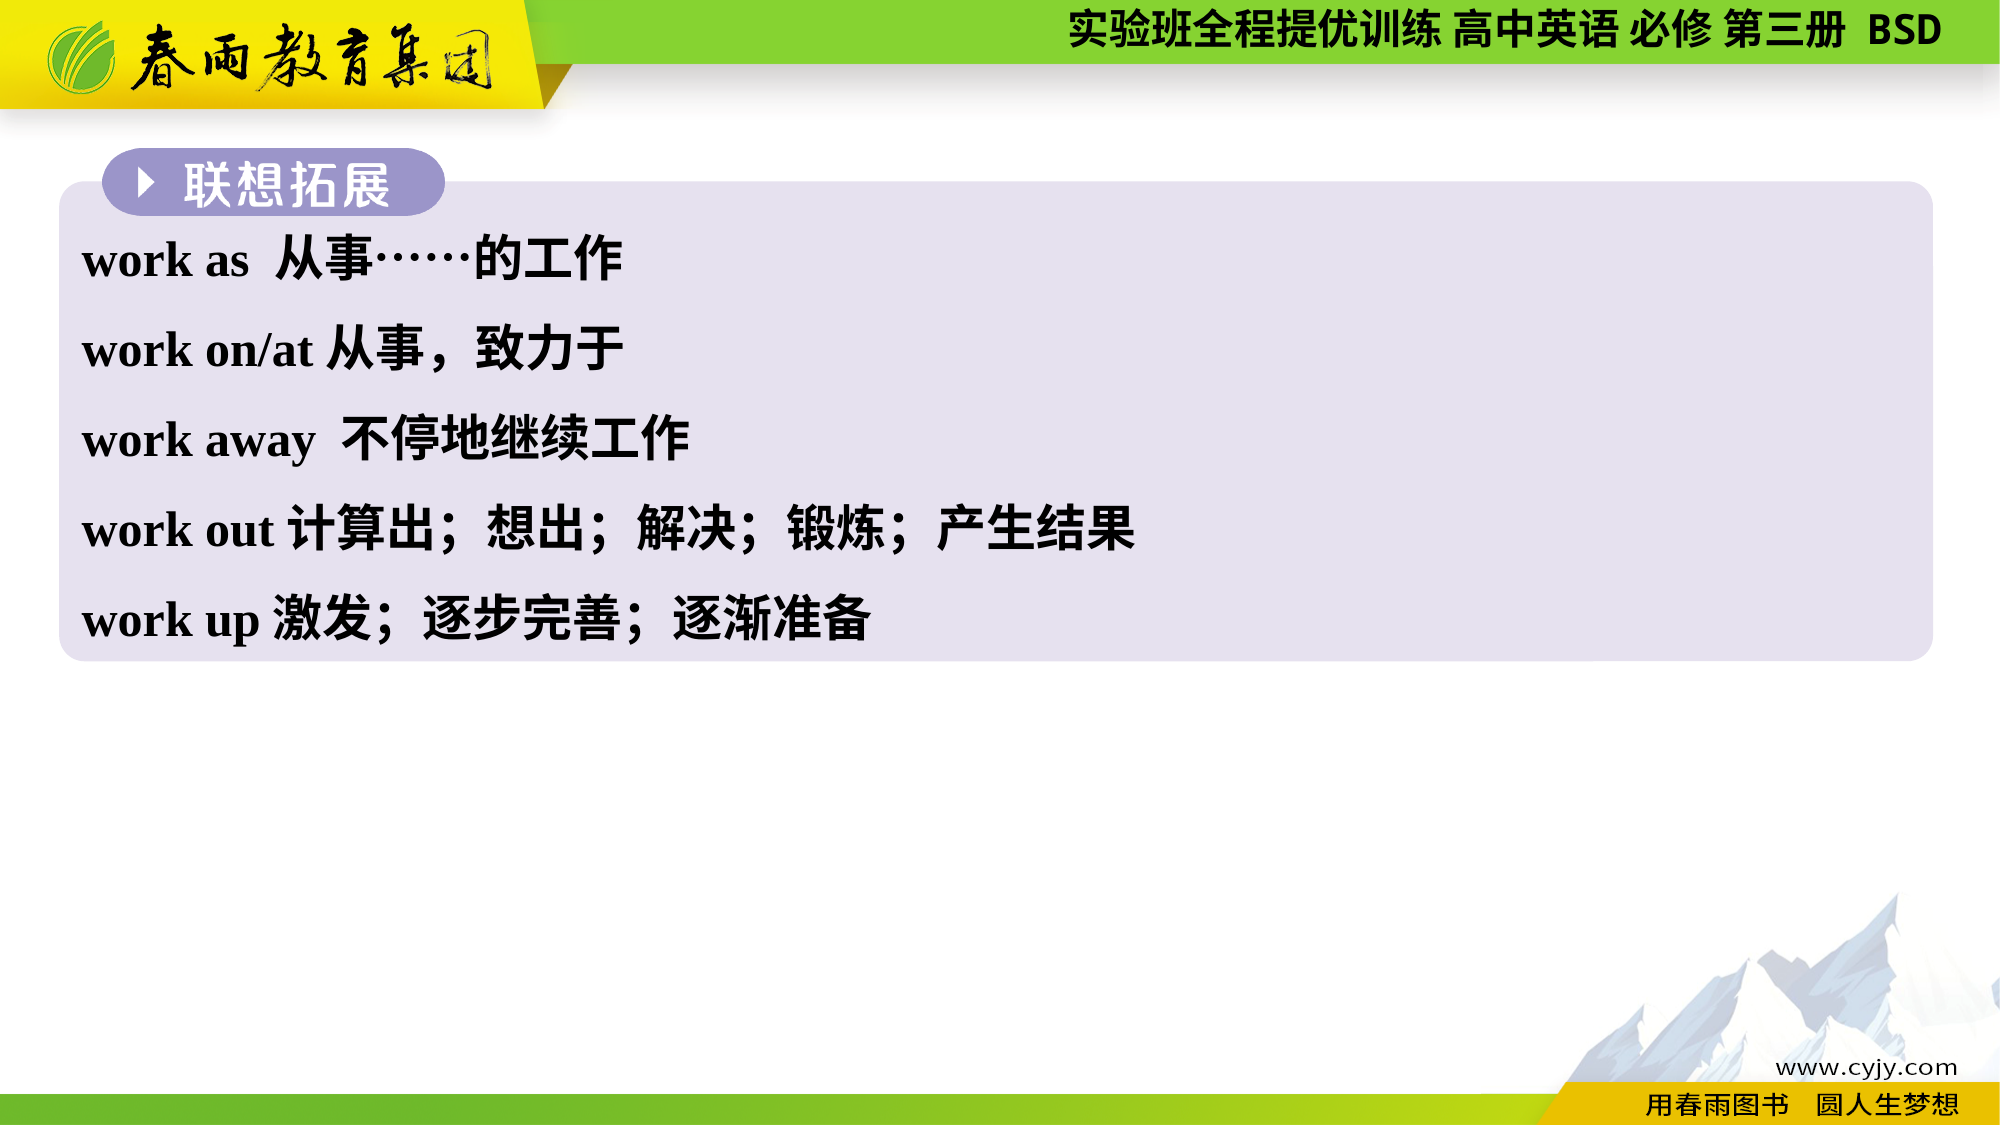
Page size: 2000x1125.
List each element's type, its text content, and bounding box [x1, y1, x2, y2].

text_box work as 从事……的工作 work on/at从事，致力于 work away 不停地继续工作 work out计算出；想出；解决；锻炼；产生结果 work up激发；逐步完善；逐渐准备 [59, 181, 1934, 662]
picture [0, 0, 2000, 1125]
